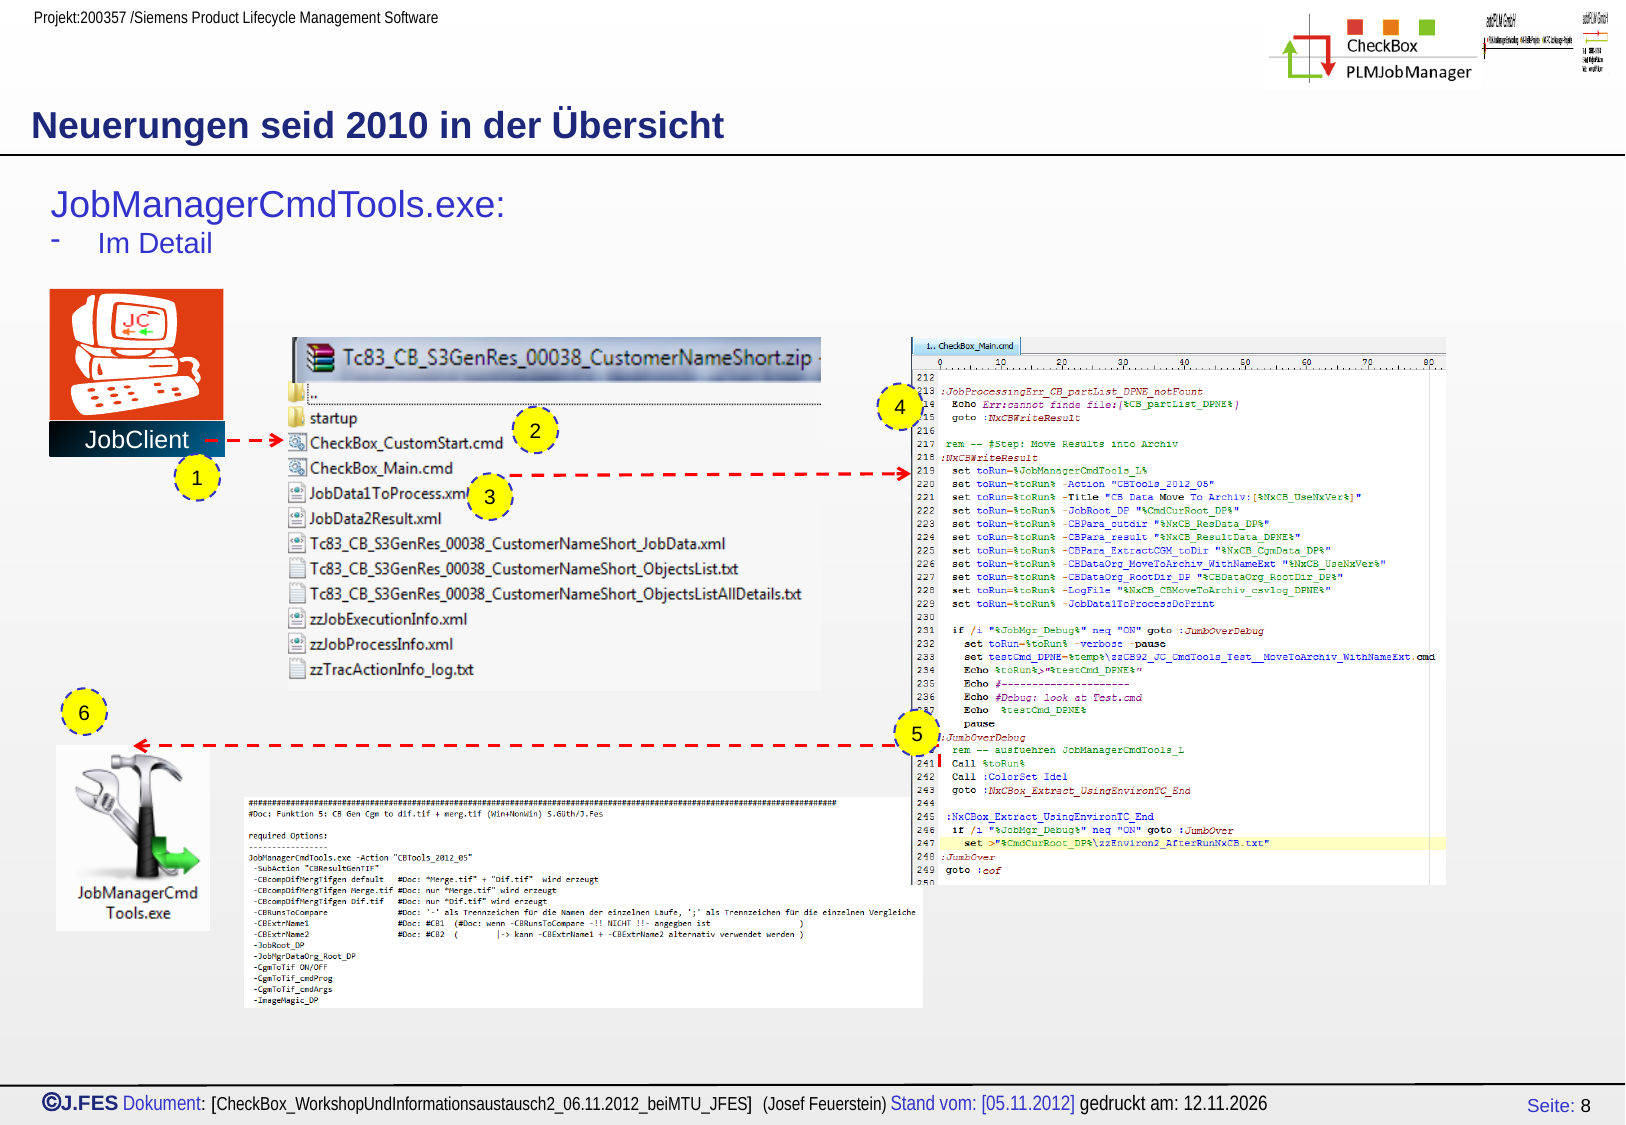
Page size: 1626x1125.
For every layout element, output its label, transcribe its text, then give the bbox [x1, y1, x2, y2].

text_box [49, 288, 1446, 1008]
picture [1263, 10, 1482, 73]
text_box JobManagerCmdTools.exe: Im Detail [35, 172, 1515, 267]
title Neuerungen seid 2010 in der Übersicht [30, 73, 1600, 148]
